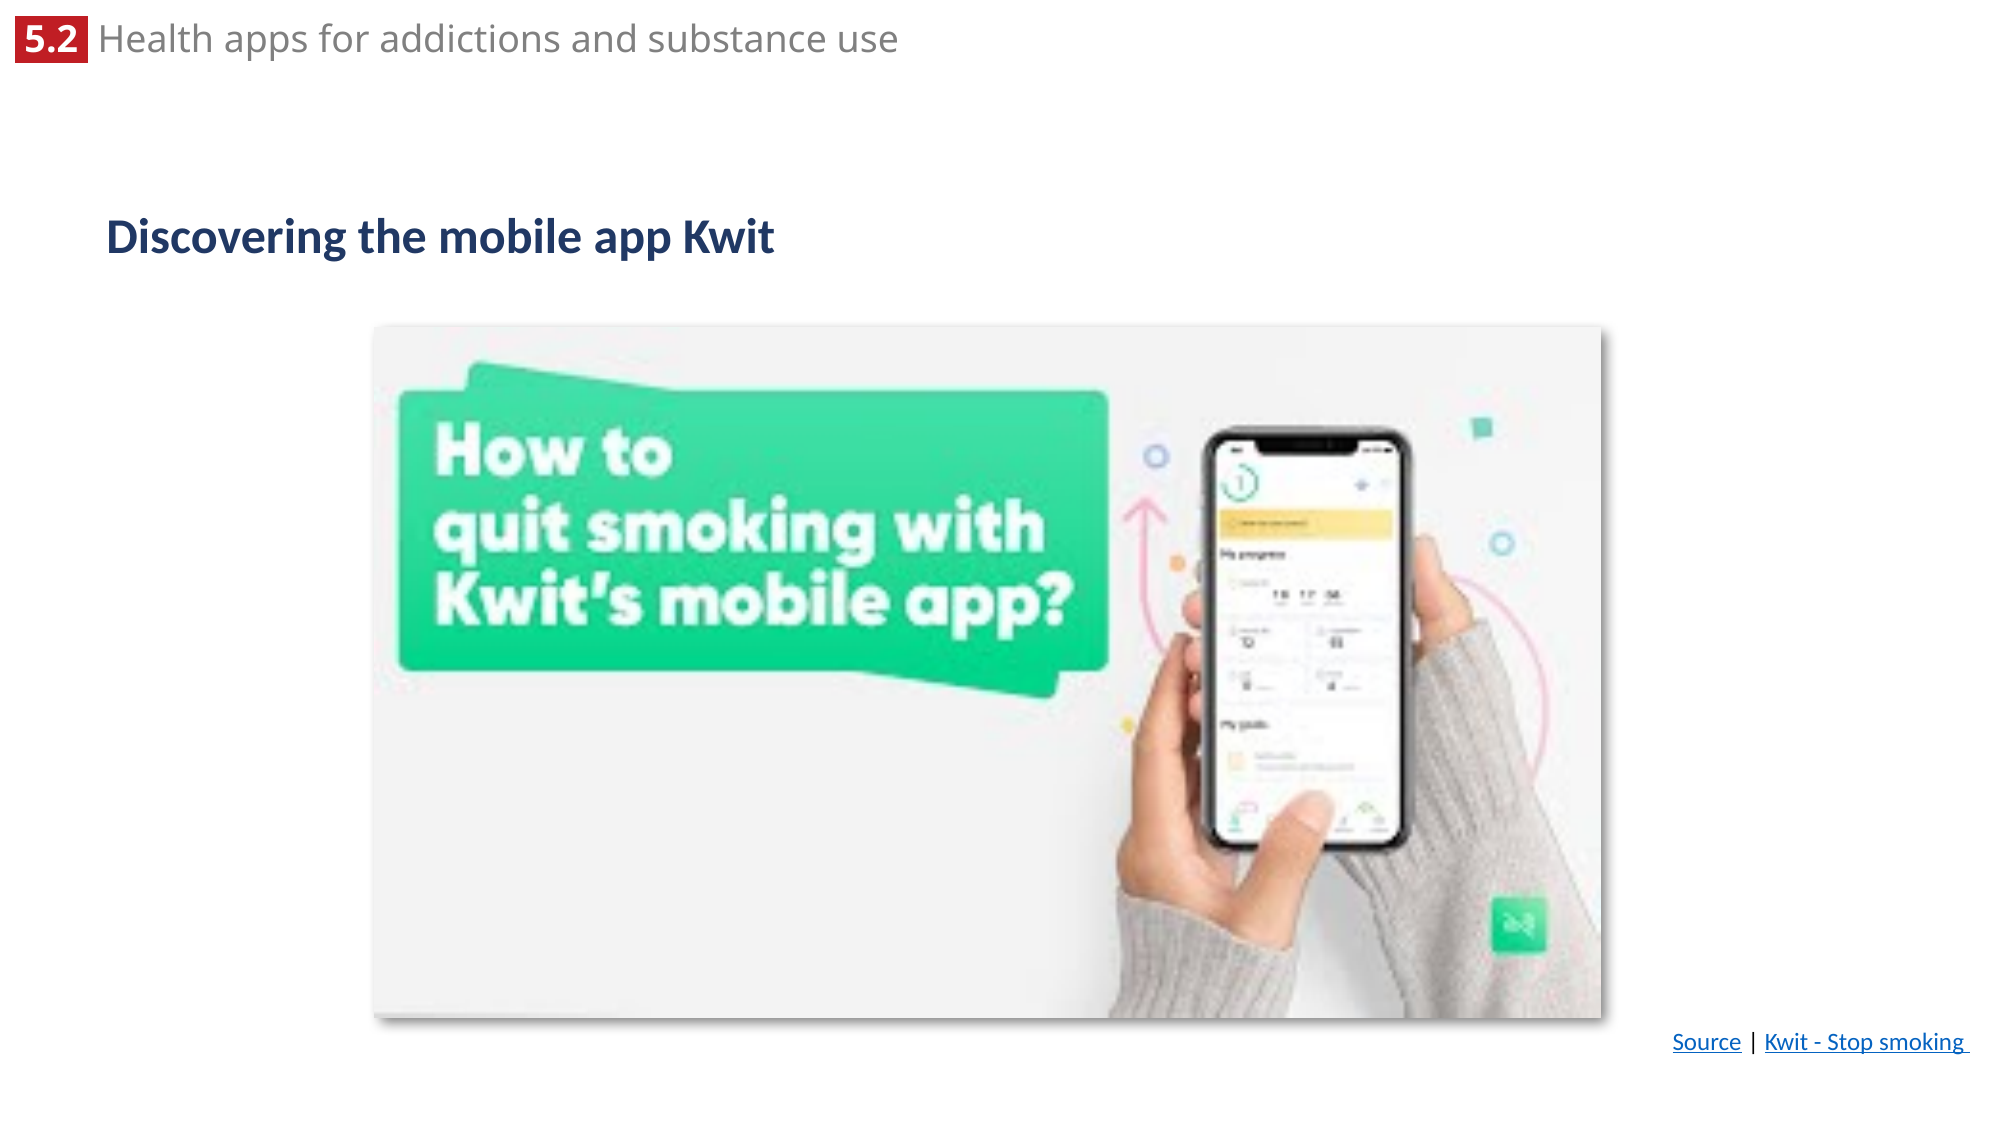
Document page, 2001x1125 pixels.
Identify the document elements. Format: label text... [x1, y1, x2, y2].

text_box Source | Kwit - Stop smoking [1589, 1017, 1986, 1063]
picture [374, 327, 1601, 1018]
title Discovering the mobile app Kwit [91, 177, 1906, 297]
